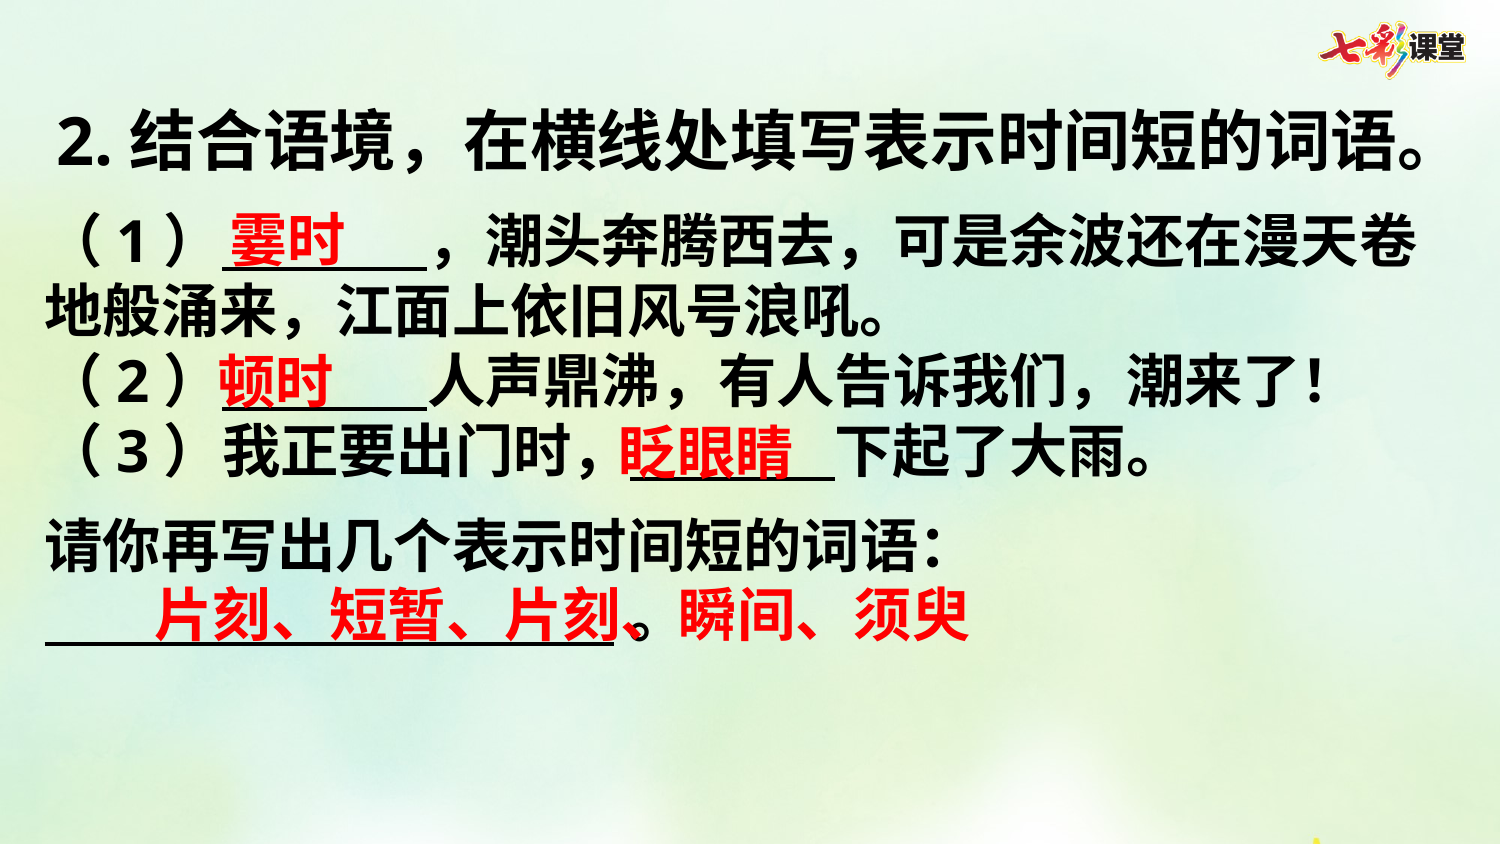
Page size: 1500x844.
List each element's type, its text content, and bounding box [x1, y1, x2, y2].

text_box （1） ，潮头奔腾西去，可是余波还在漫天卷地般涌来，江面上依旧风号浪吼。 （2） 人声鼎沸，有人告诉我们，潮来了！ （3）我正要出门时， 下起了大雨。 请你再写出几个表示时间短的词语： 。 [29, 196, 1447, 727]
text_box 2.结合语境，在横线处填写表示时间短的词语。 [41, 91, 1475, 186]
text_box 霎时 [215, 195, 365, 281]
text_box 片刻、短暂、片刻、瞬间、须臾 [140, 570, 1322, 656]
text_box 顿时 [202, 338, 471, 423]
text_box 眨眼睛 [604, 408, 872, 494]
picture [0, 0, 1500, 844]
